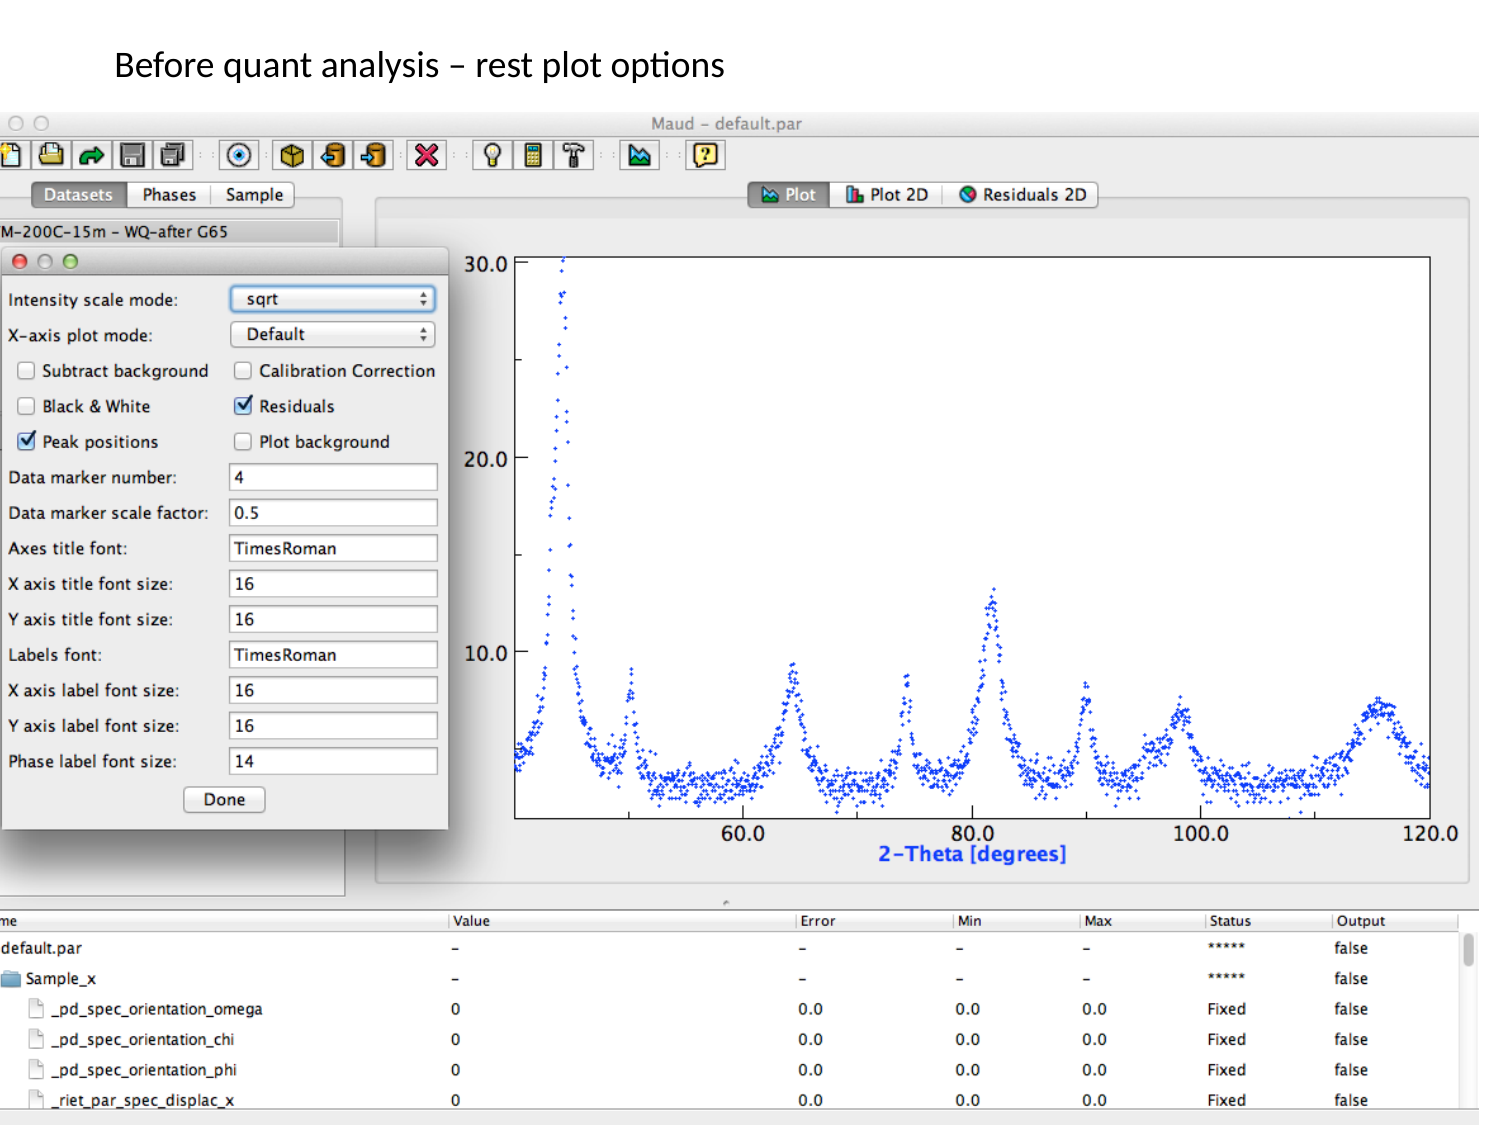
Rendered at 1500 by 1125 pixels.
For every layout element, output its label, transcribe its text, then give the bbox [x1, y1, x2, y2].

text_box Before quant analysis – rest plot options [99, 33, 1417, 93]
picture [0, 112, 1480, 1125]
